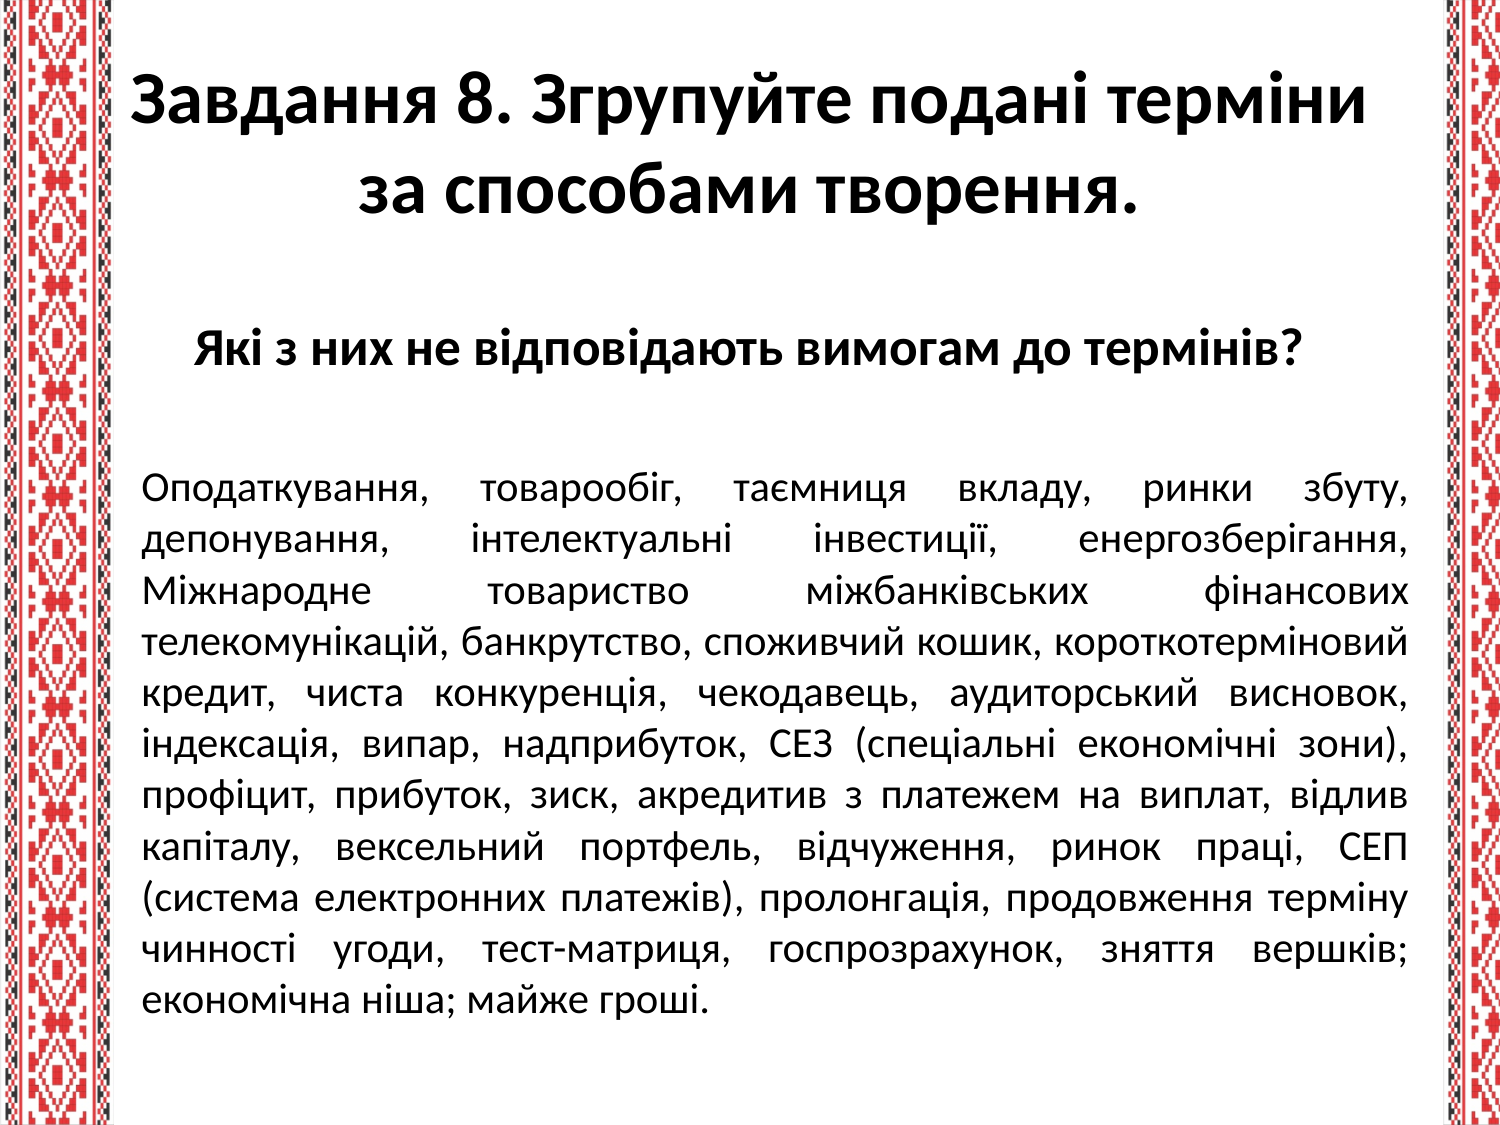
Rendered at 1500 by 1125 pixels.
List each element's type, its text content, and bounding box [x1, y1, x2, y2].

title Завдання 8. Згрупуйте подані терміни за способами творення. [114, 45, 1425, 233]
picture [0, 1, 620, 1124]
picture [937, 1, 1500, 1124]
list Які з них не відповідають вимогам до термінів? Оподаткування, товарообіг, таємниця вкладу, ринки збуту, депонування, інтелектуальні інвестиції, енергозберігання, Міжнародне товариство міжбанківських фінансових телекомунікацій, банкрутство, споживчий кошик, короткотерміновий кредит, чиста конкуренція, чекодавець, аудиторський висновок, індексація, випар, надприбуток, СЕЗ (спеціальні економічні зони), профіцит, прибуток, зиск, акредитив з платежем на виплат, відлив капіталу, вексельний портфель, відчуження, ринок праці, СЕП (система електронних платежів), пролонгація, продовження терміну чинності угоди, тест-матриця, госпрозрахунок, зняття вершків; економічна ніша; майже гроші. [114, 304, 1425, 1048]
